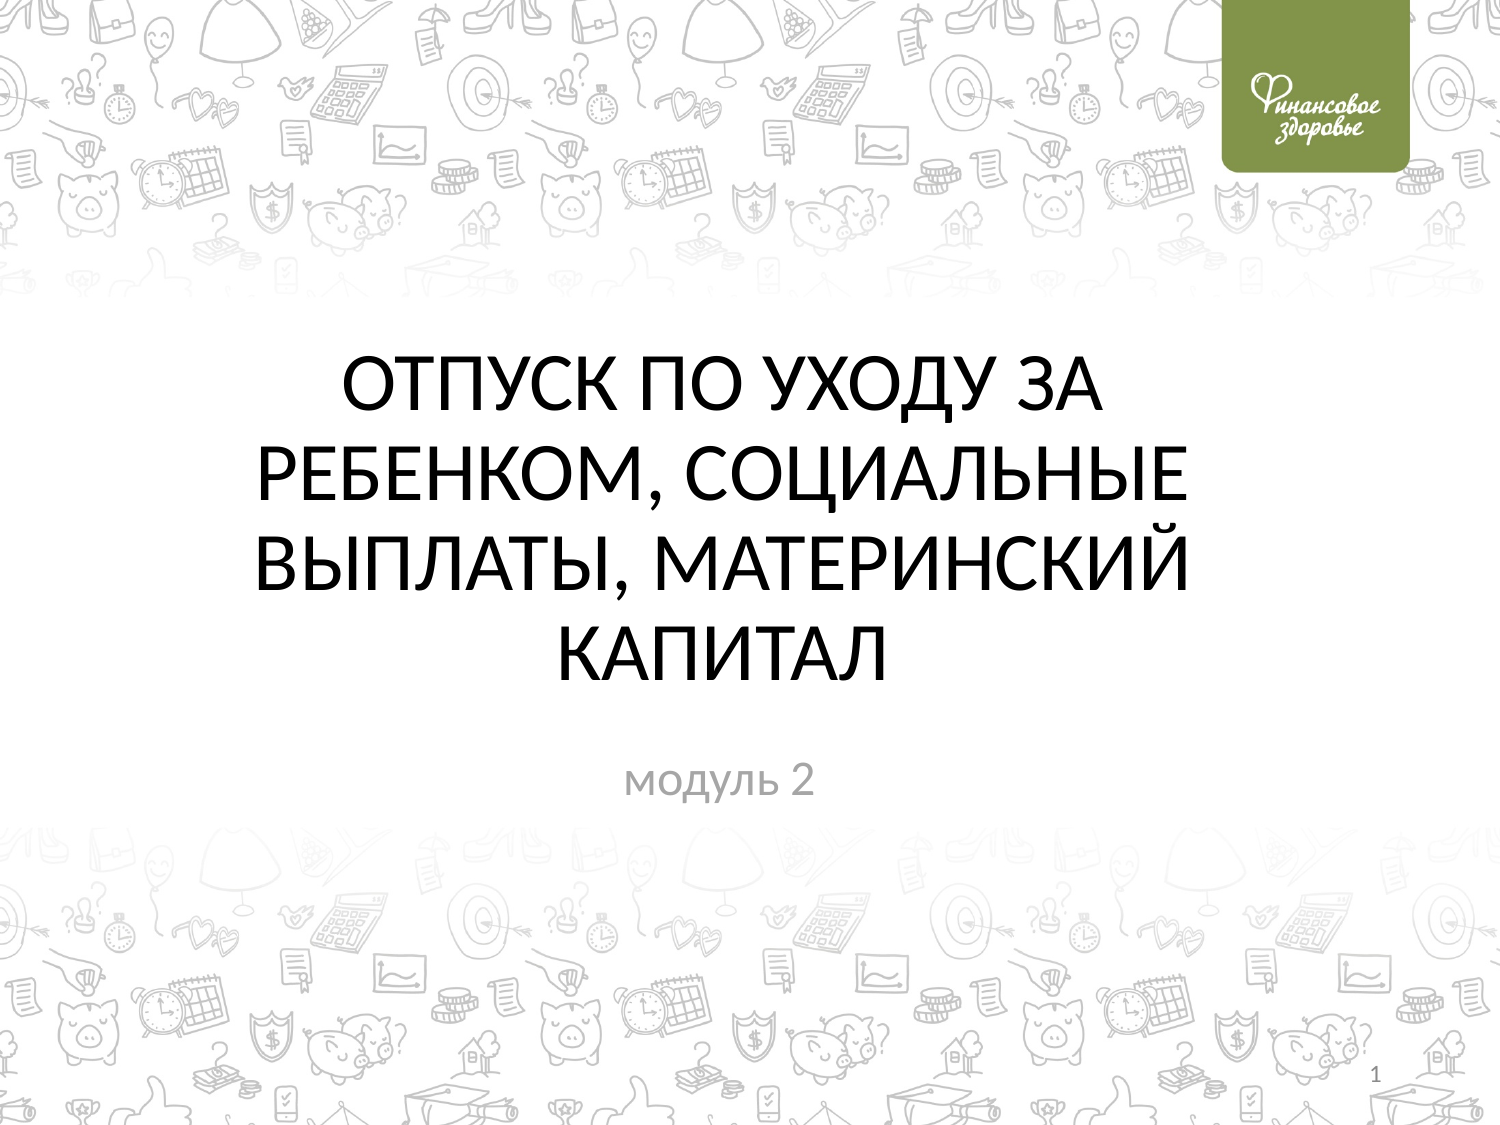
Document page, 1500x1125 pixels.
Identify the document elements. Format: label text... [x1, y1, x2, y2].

title ОТПУСК ПО УХОДУ ЗА РЕБЕНКОМ, СОЦИАЛЬНЫЕ ВЫПЛАТЫ, МАТЕРИНСКИЙ КАПИТАЛ [115, 439, 1331, 706]
slide_number 1 [1059, 1042, 1397, 1103]
subtitle модуль 2 [314, 744, 1125, 847]
picture [0, 0, 1500, 1125]
